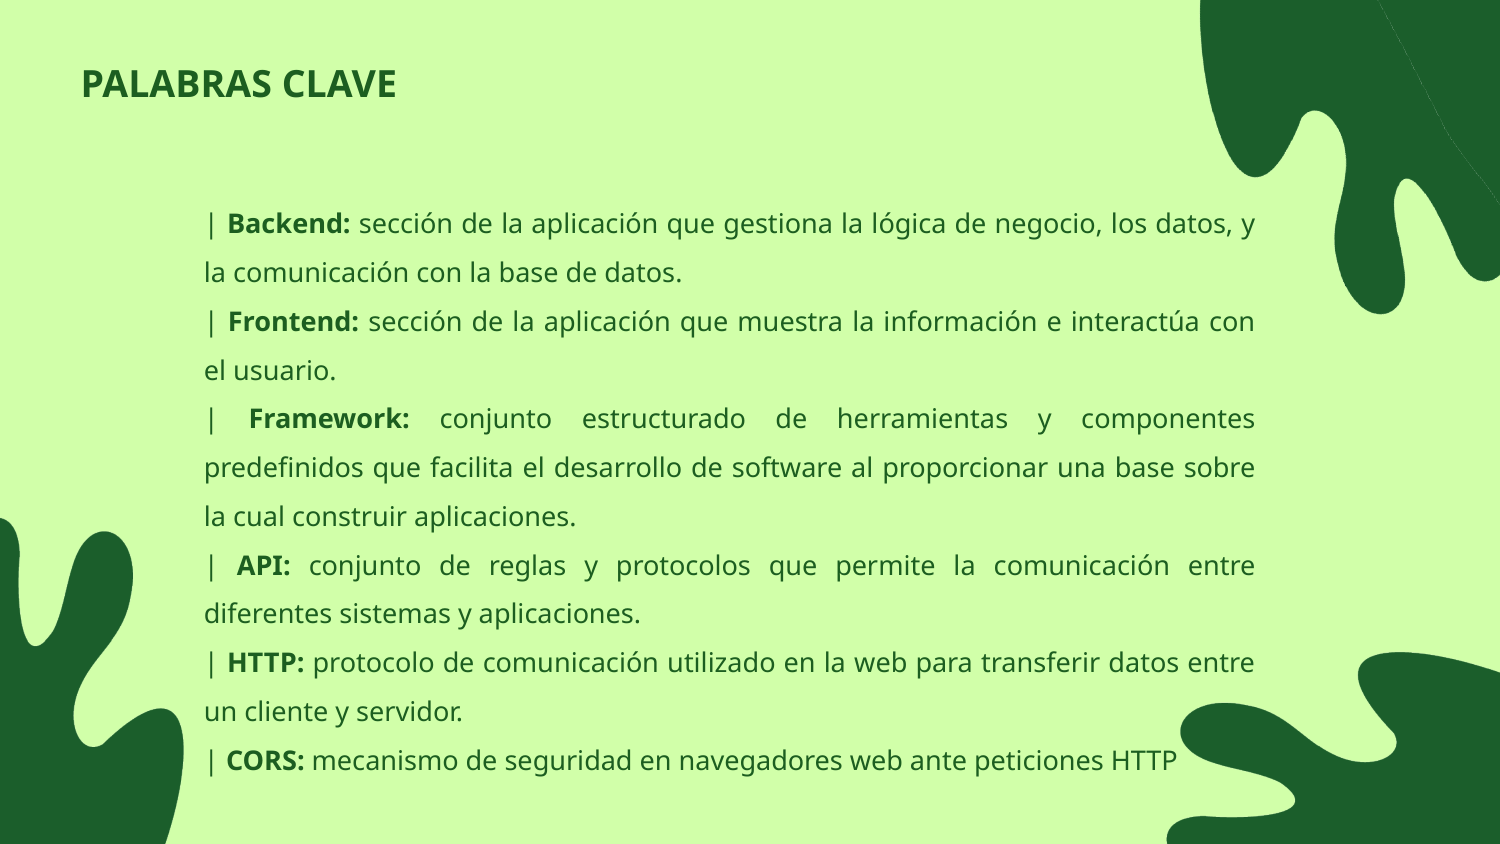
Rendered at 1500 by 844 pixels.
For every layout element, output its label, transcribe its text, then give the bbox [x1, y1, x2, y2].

picture [0, 501, 284, 844]
text_box | Backend: sección de la aplicación que gestiona la lógica de negocio, los datos, y la comunicación con la base de datos. | Frontend: sección de la aplicación que muestra la información e interactúa con el usuario. | Framework: conjunto estructurado de herramientas y componentes predefinidos que facilita el desarrollo de software al proporcionar una base sobre la cual construir aplicaciones. | API: conjunto de reglas y protocolos que permite la comunicación entre diferentes sistemas y aplicaciones. | HTTP: protocolo de comunicación utilizado en la web para transferir datos entre un cliente y servidor. | CORS: mecanismo de seguridad en navegadores web ante peticiones HTTP [188, 175, 1270, 761]
picture [1130, 0, 1500, 382]
title PALABRAS CLAVE [65, 74, 647, 120]
picture [1149, 630, 1500, 844]
